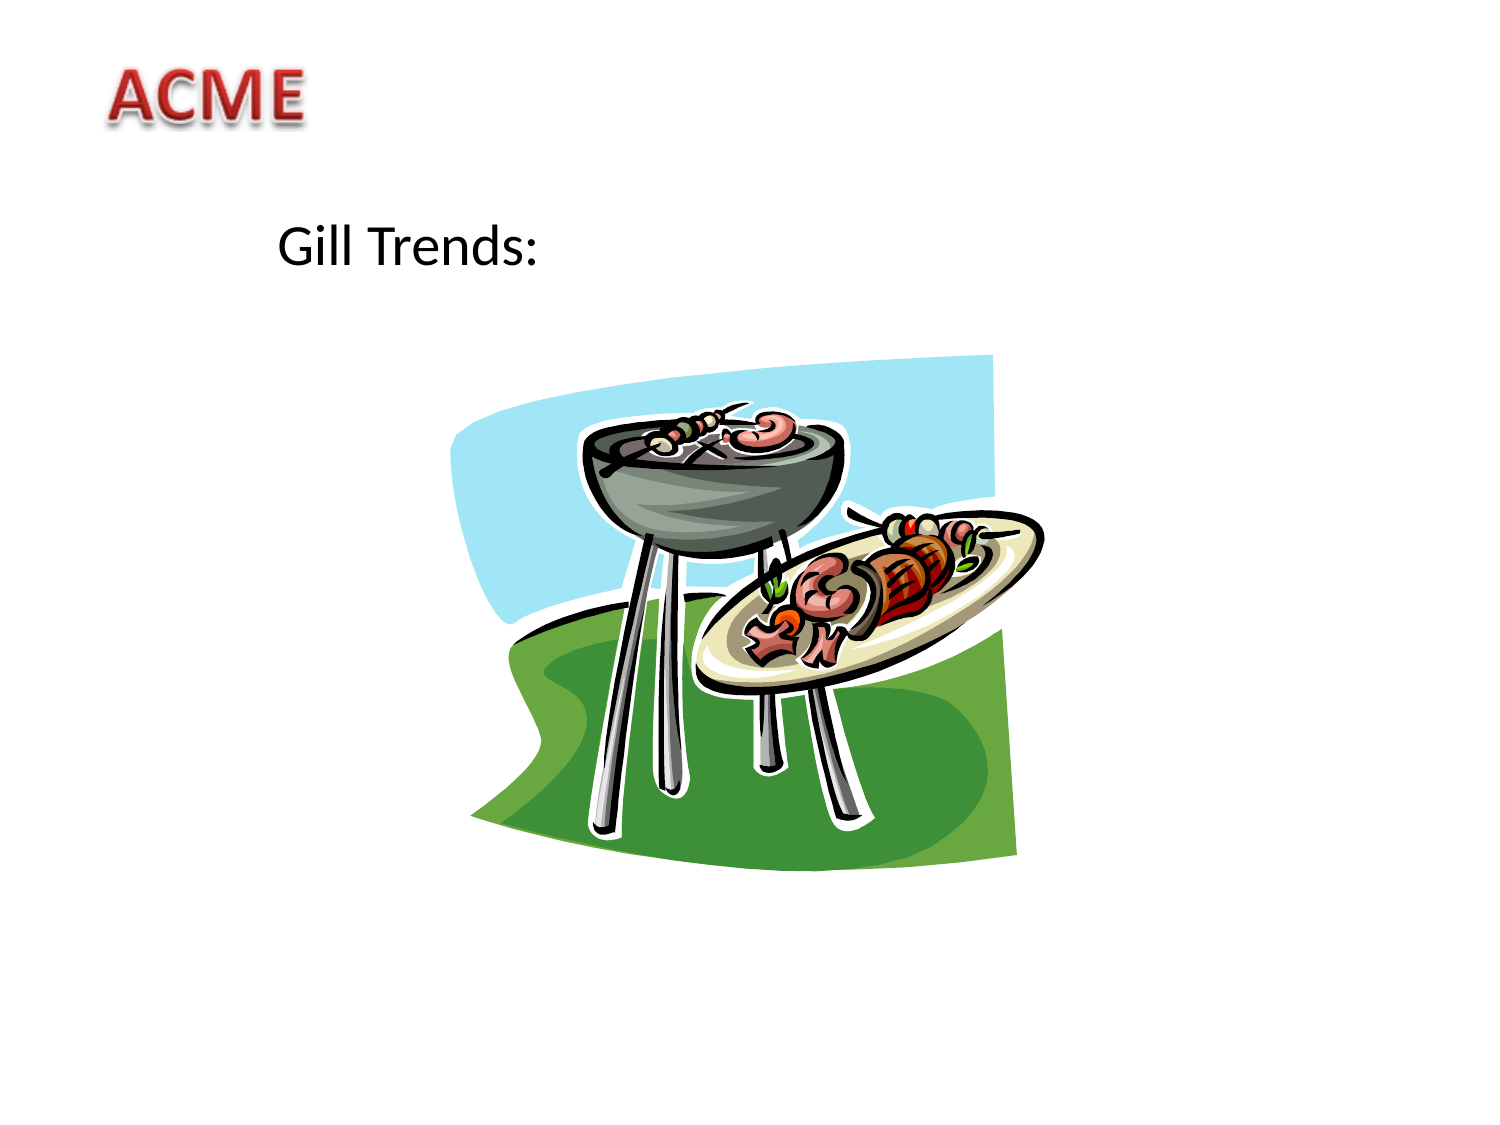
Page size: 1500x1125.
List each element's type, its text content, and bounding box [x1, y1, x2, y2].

picture [449, 349, 1050, 877]
picture [99, 62, 310, 132]
text_box Gill Trends: [262, 200, 575, 285]
